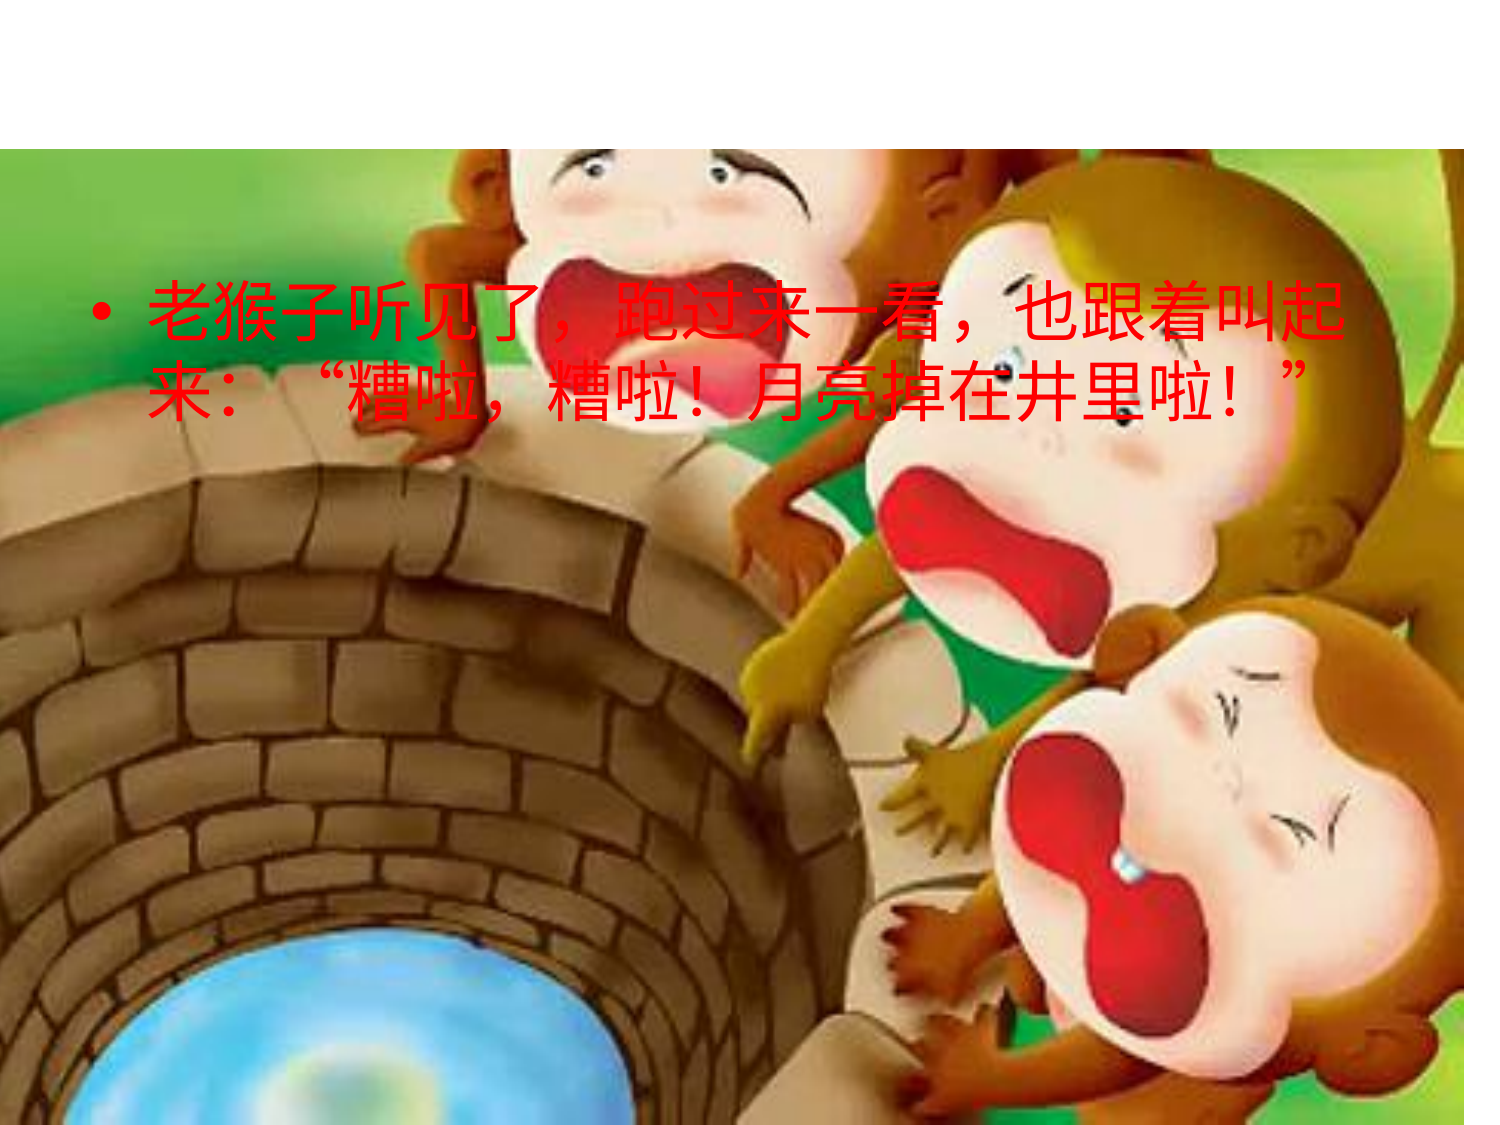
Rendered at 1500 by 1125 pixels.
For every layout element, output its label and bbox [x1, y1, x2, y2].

picture [0, 148, 1500, 1125]
